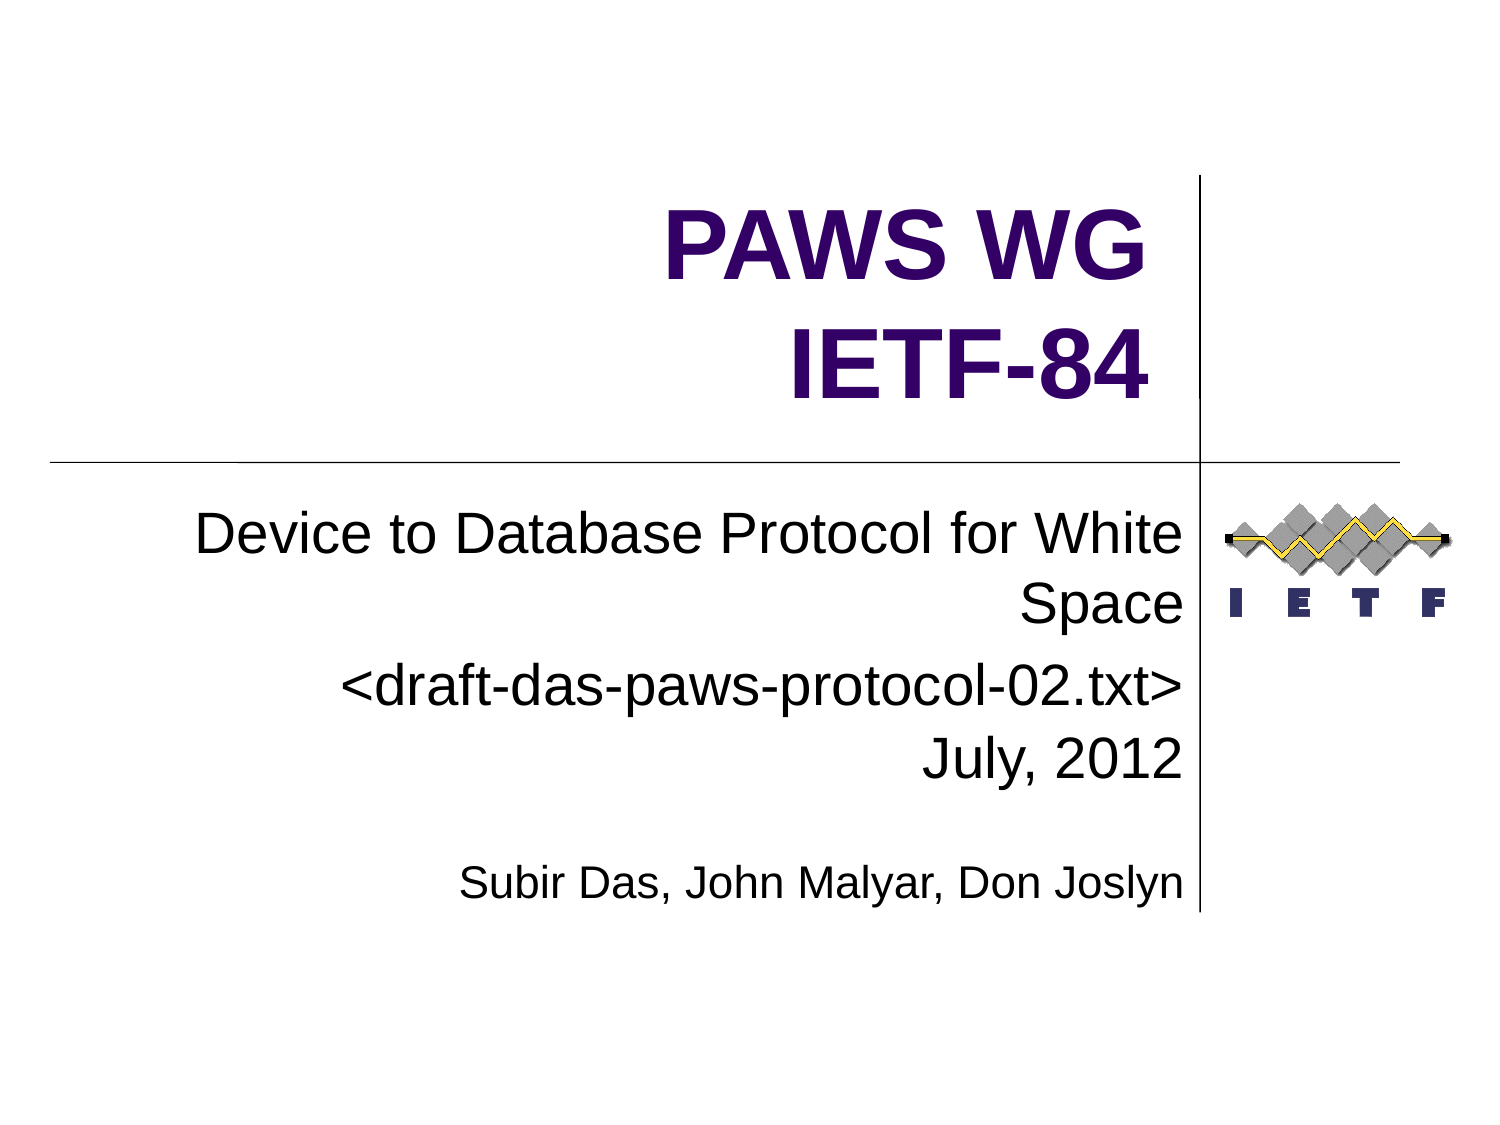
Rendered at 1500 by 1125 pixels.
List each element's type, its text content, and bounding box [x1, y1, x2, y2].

subtitle Device to Database Protocol for White Space <draft-das-paws-protocol-02.txt> July, 2012 Subir Das, John Malyar, Don Joslyn [49, 487, 1201, 1063]
picture [1212, 487, 1463, 631]
title PAWS WG IETF-84 [51, 76, 1165, 427]
